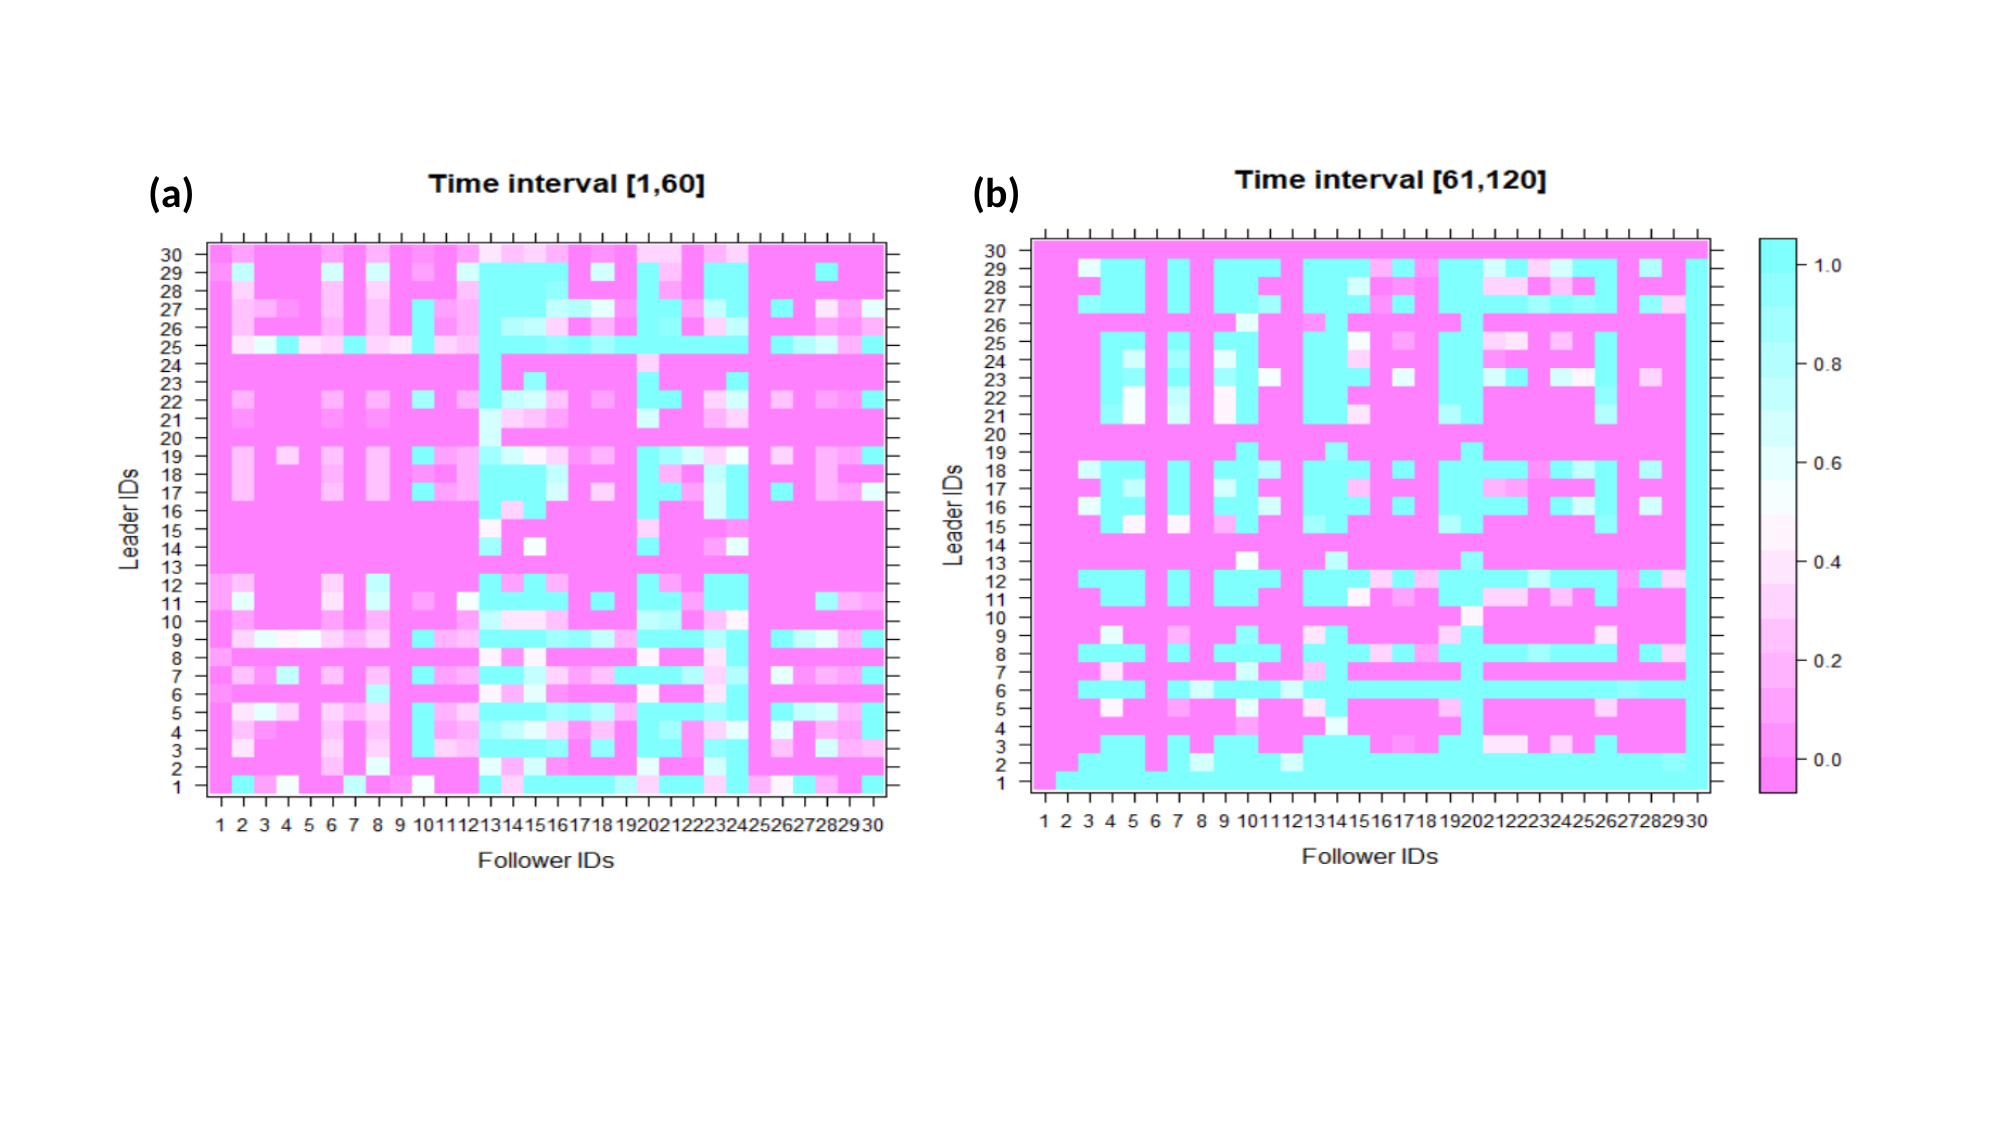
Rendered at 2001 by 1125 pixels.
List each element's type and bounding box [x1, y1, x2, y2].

picture [103, 155, 1878, 885]
